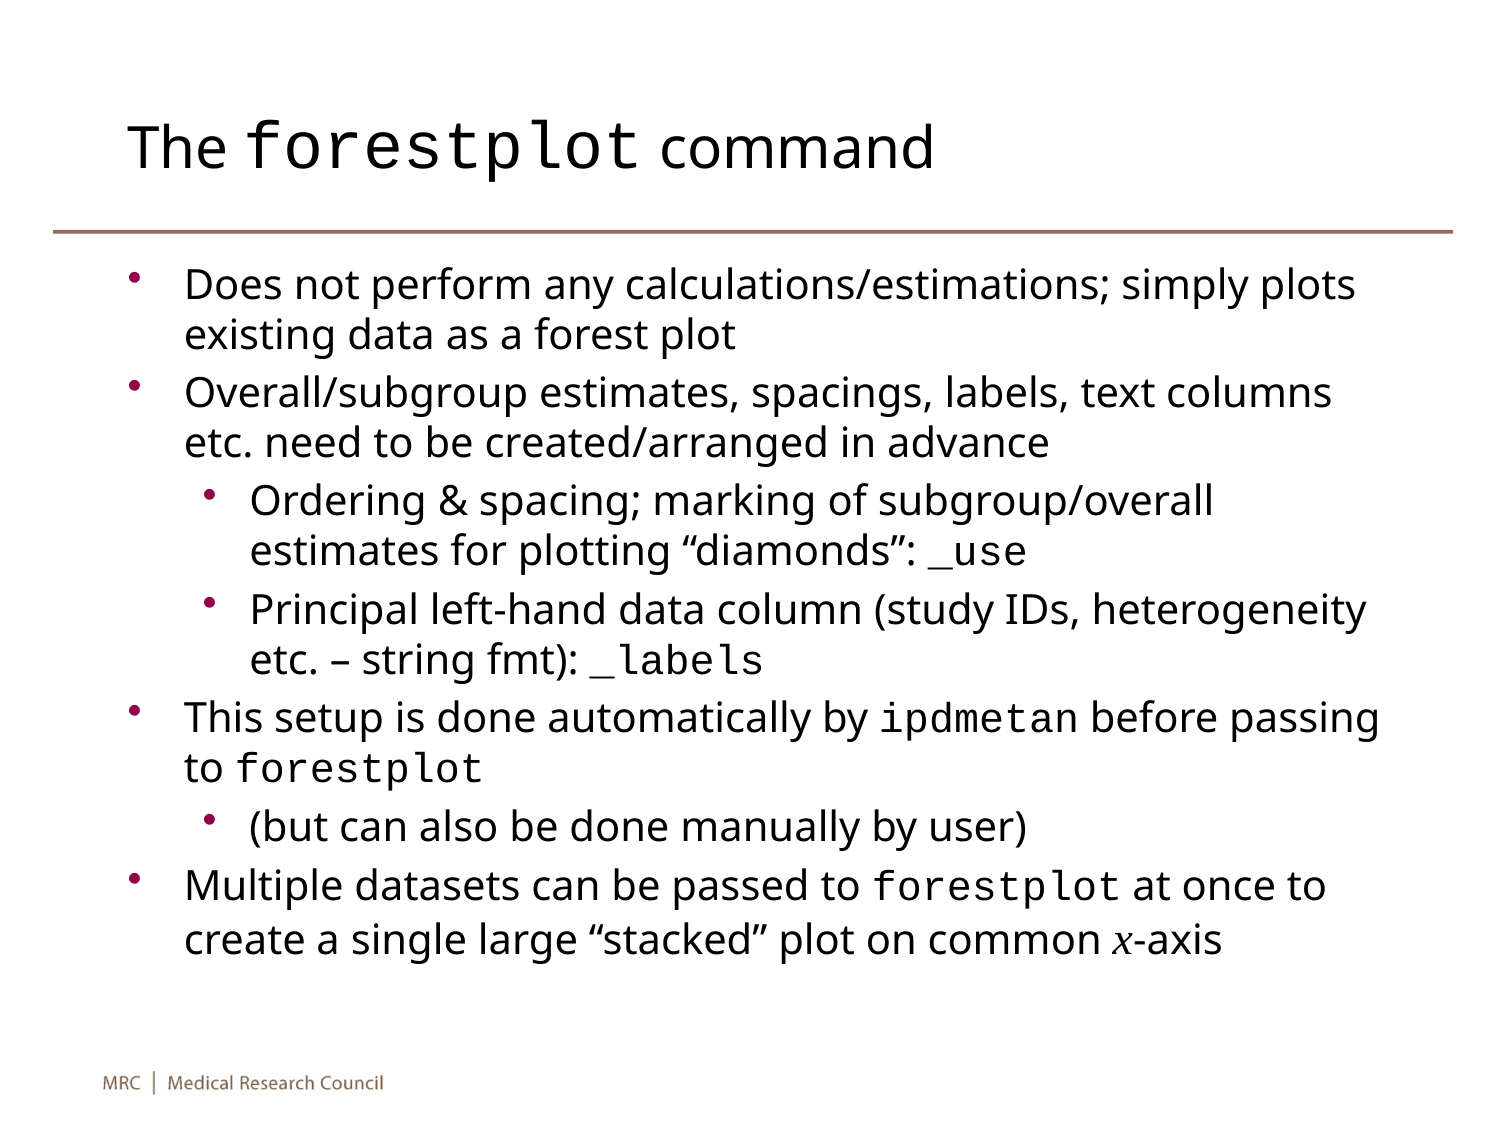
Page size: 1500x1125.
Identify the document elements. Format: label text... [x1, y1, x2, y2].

list Does not perform any calculations/estimations; simply plots existing data as a forest plot Overall/subgroup estimates, spacings, labels, text columns etc. need to be created/arranged in advance Ordering & spacing; marking of subgroup/overall estimates for plotting “diamonds”: _use Principal left-hand data column (study IDs, heterogeneity etc. – string fmt): _labels This setup is done automatically by ipdmetan before passing to forestplot (but can also be done manually by user) Multiple datasets can be passed to forestplot at once to create a single large “stacked” plot on common x-axis [112, 249, 1400, 1000]
title The forestplot command [112, 75, 1397, 208]
picture [100, 1070, 384, 1095]
